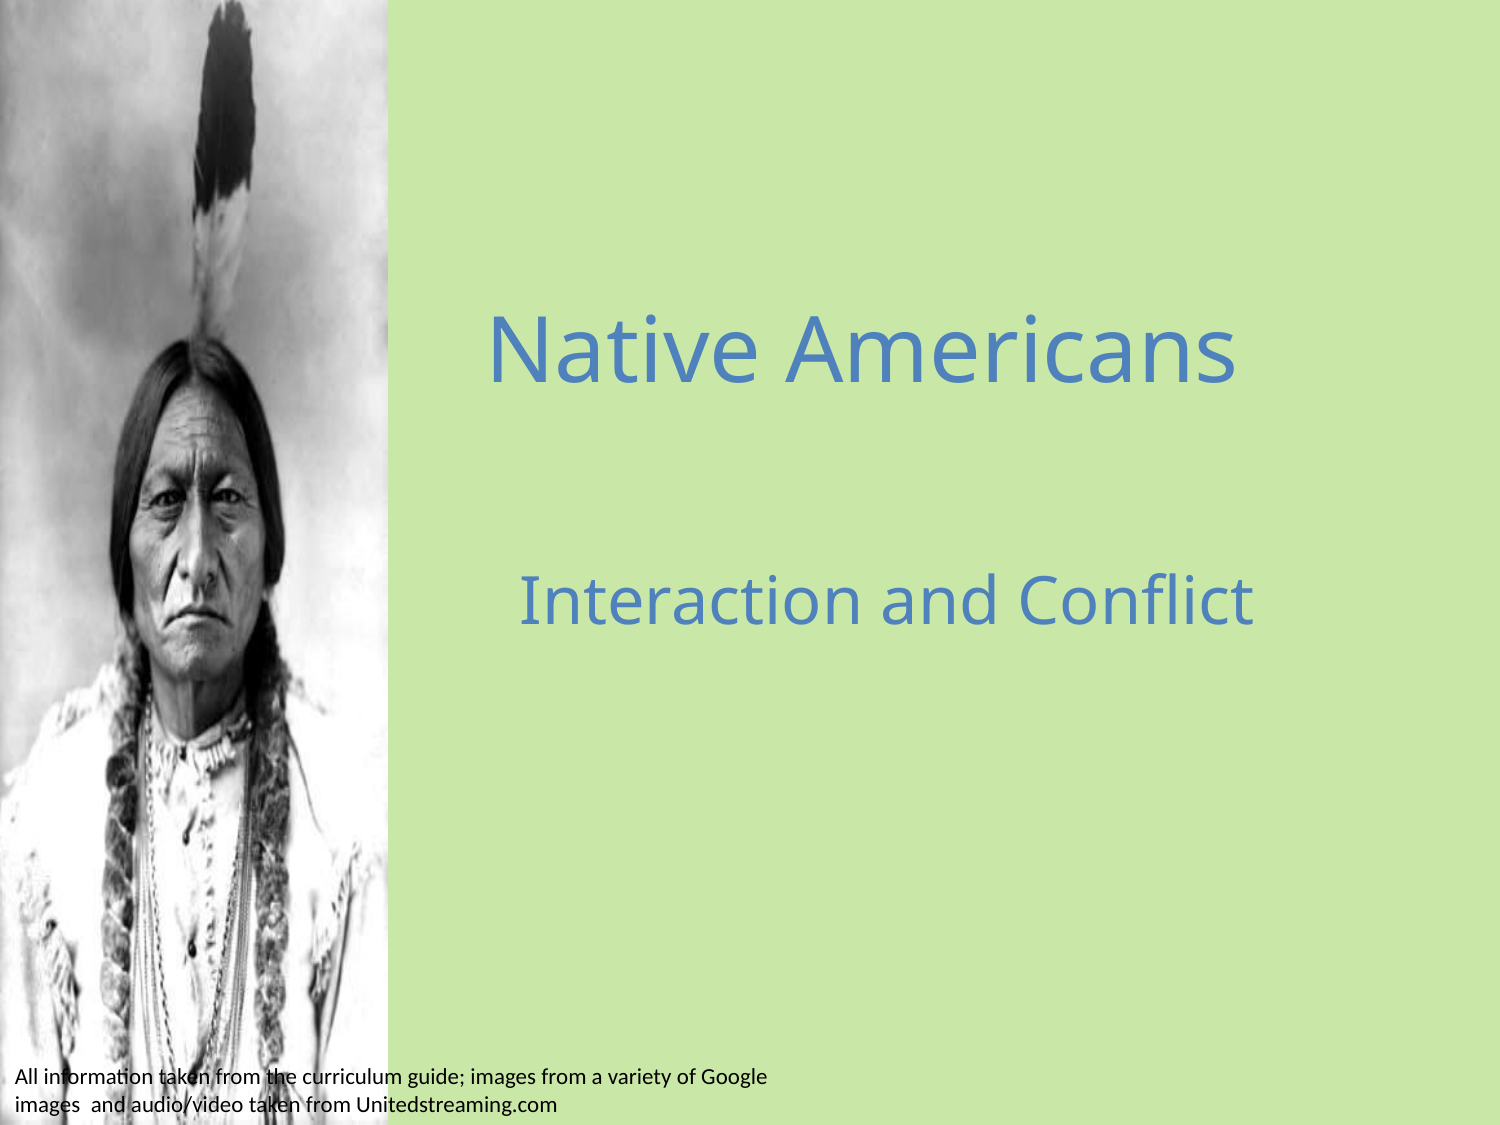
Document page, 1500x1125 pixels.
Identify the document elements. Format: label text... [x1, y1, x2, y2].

text_box All information taken from the curriculum guide; images from a variety of Google images and audio/video taken from Unitedstreaming.com [391, 1054, 850, 1124]
title Native Americans [391, 224, 1500, 467]
subtitle Interaction and Conflict [391, 549, 1413, 838]
picture [0, 0, 388, 1125]
